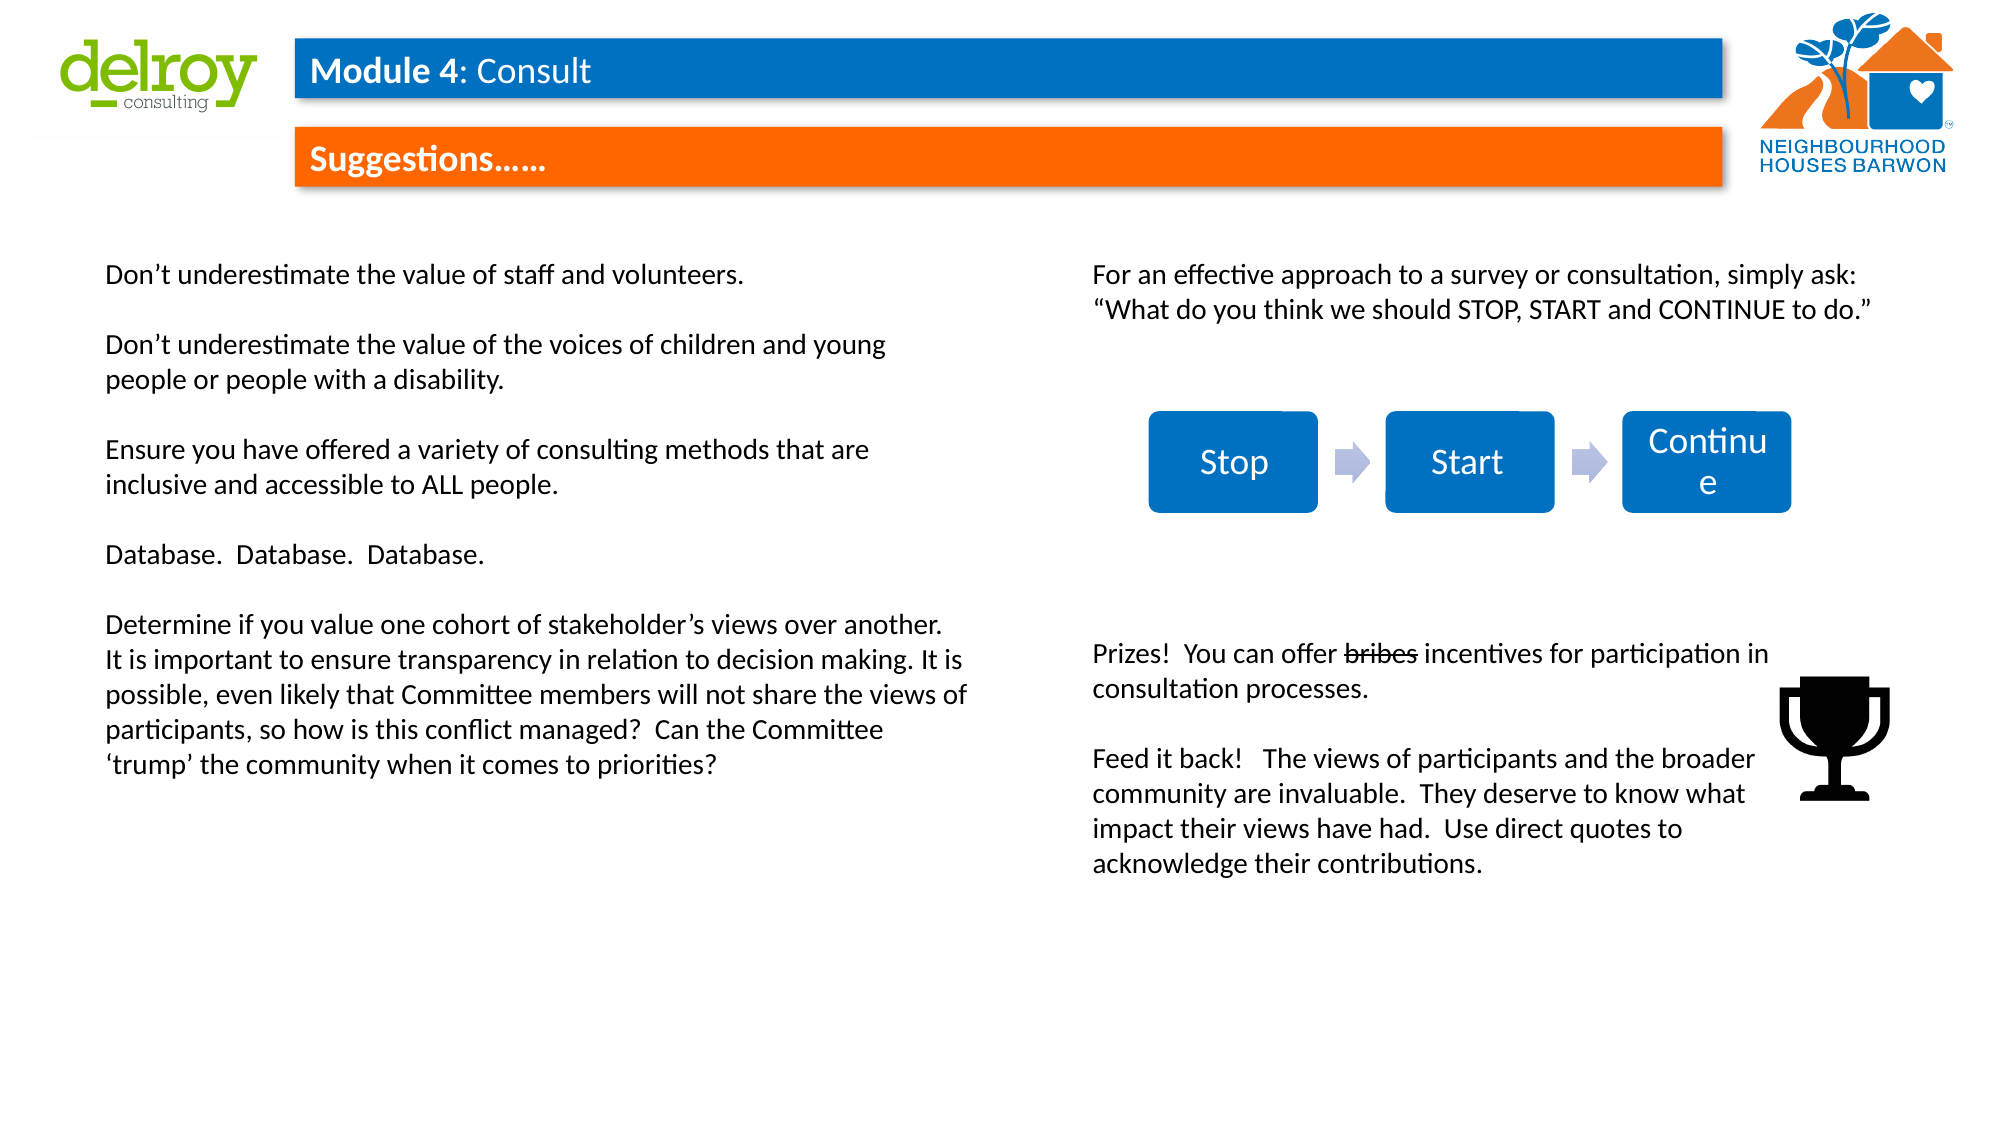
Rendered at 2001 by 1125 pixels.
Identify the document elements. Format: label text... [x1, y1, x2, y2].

picture [1759, 663, 1910, 814]
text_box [1148, 324, 1793, 600]
text_box For an effective approach to a survey or consultation, simply ask: “What do you think we should STOP, START and CONTINUE to do.” [1077, 248, 1929, 333]
text_box Suggestions…… [294, 126, 1723, 187]
text_box Module 4: Consult [294, 38, 1723, 99]
picture [30, 11, 287, 140]
text_box Don’t underestimate the value of staff and volunteers. Don’t underestimate the value of the voices of children and young people or people with a disability. Ensure you have offered a variety of consulting methods that are inclusive and accessible to ALL people. Database. Database. Database. Determine if you value one cohort of stakeholder’s views over another. It is important to ensure transparency in relation to decision making. It is possible, even likely that Committee members will not share the views of participants, so how is this conflict managed? Can the Committee ‘trump’ the community when it comes to priorities? [90, 248, 988, 788]
text_box Prizes! You can offer bribes incentives for participation in consultation processes. Feed it back! The views of participants and the broader community are invaluable. They deserve to know what impact their views have had. Use direct quotes to acknowledge their contributions. [1077, 626, 1836, 887]
picture [1759, 11, 1955, 176]
